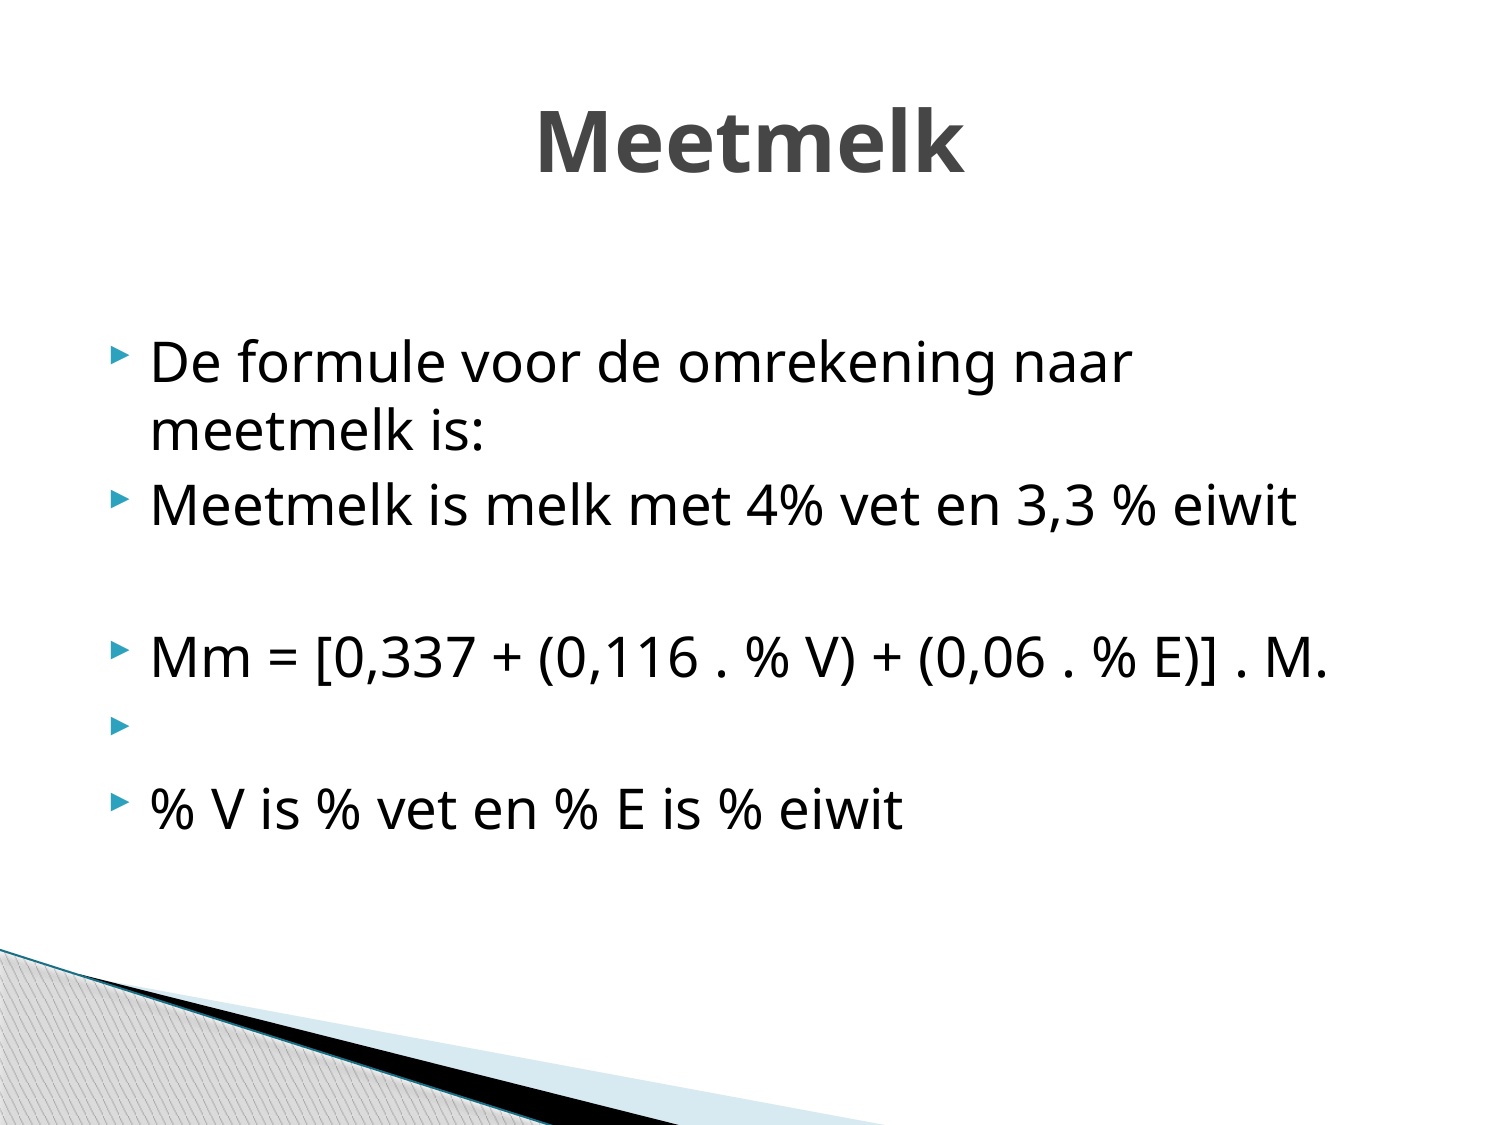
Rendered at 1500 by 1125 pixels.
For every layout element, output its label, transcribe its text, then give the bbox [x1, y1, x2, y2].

title Meetmelk [75, 45, 1425, 233]
list De formule voor de omrekening naar meetmelk is: Meetmelk is melk met 4% vet en 3,3 % eiwit Mm = [0,337 + (0,116 . % V) + (0,06 . % E)] . M. % V is % vet en % E is % eiwit [75, 243, 1425, 986]
